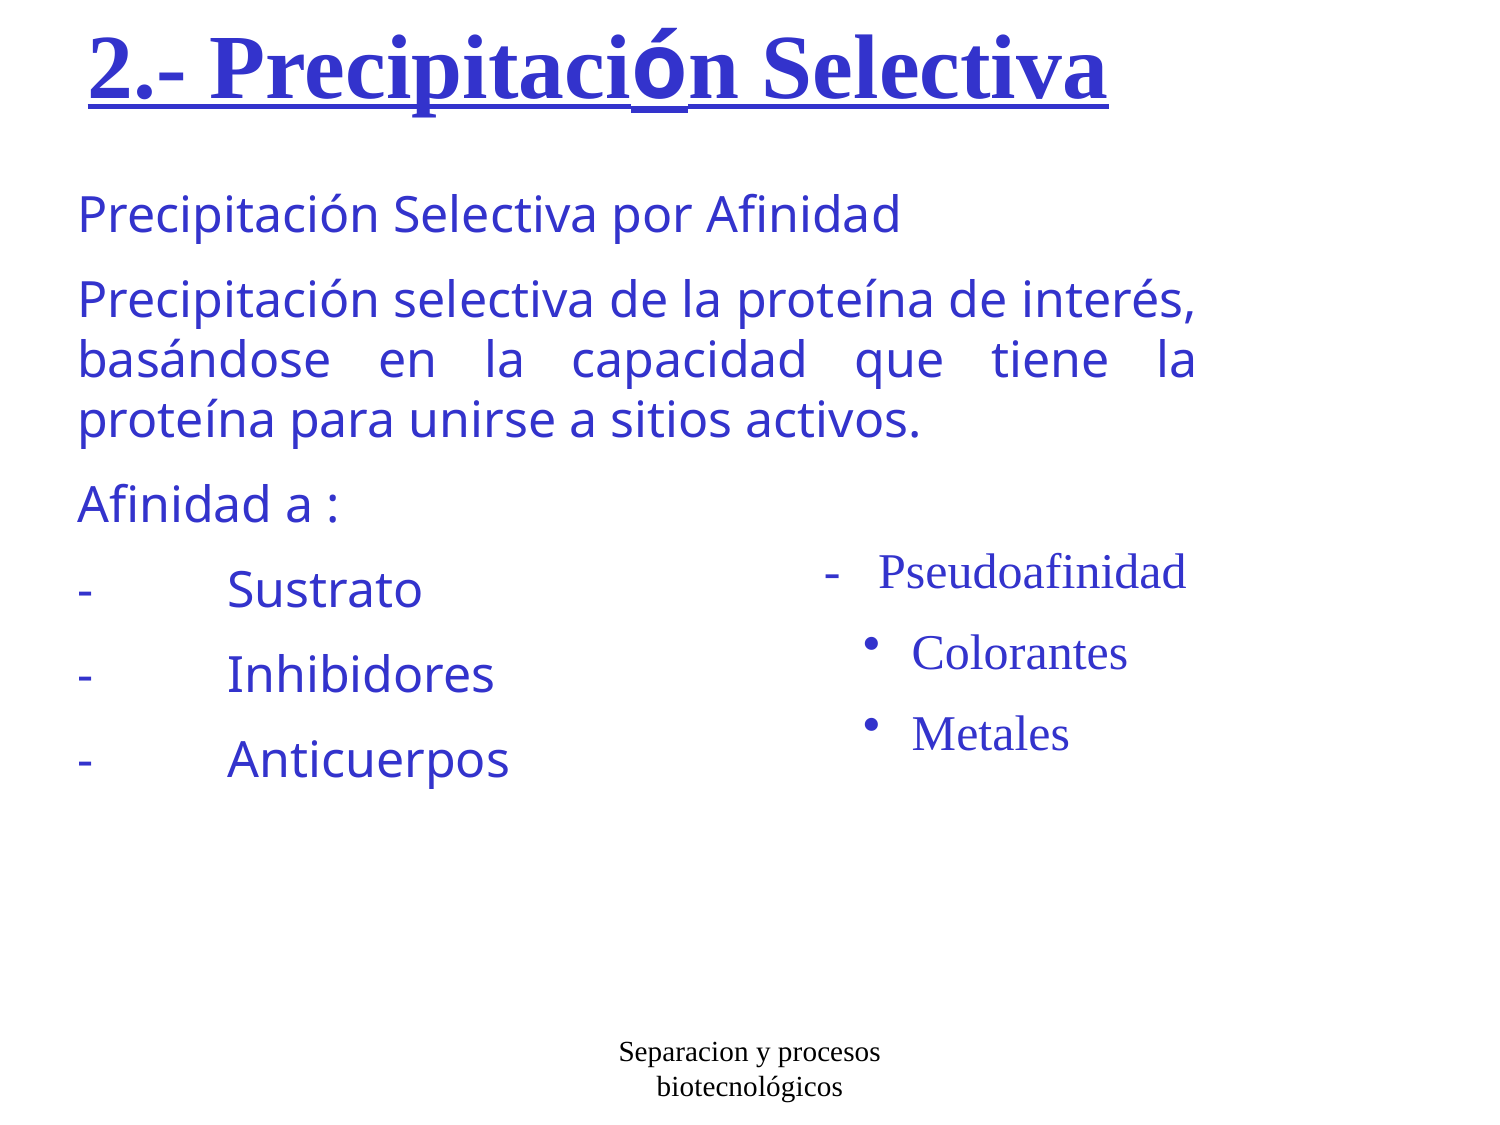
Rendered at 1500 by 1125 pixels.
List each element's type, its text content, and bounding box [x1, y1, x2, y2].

text_box Precipitación Selectiva por Afinidad Precipitación selectiva de la proteína de interés, basándose en la capacidad que tiene la proteína para unirse a sitios activos. Afinidad a : - Sustrato - Inhibidores - Anticuerpos [62, 174, 1213, 965]
footer Separacion y procesos biotecnológicos [512, 1024, 988, 1101]
text_box - Pseudoafinidad Colorantes Metales [809, 510, 1289, 768]
text_box 2.- Precipitación Selectiva [72, 0, 1124, 125]
